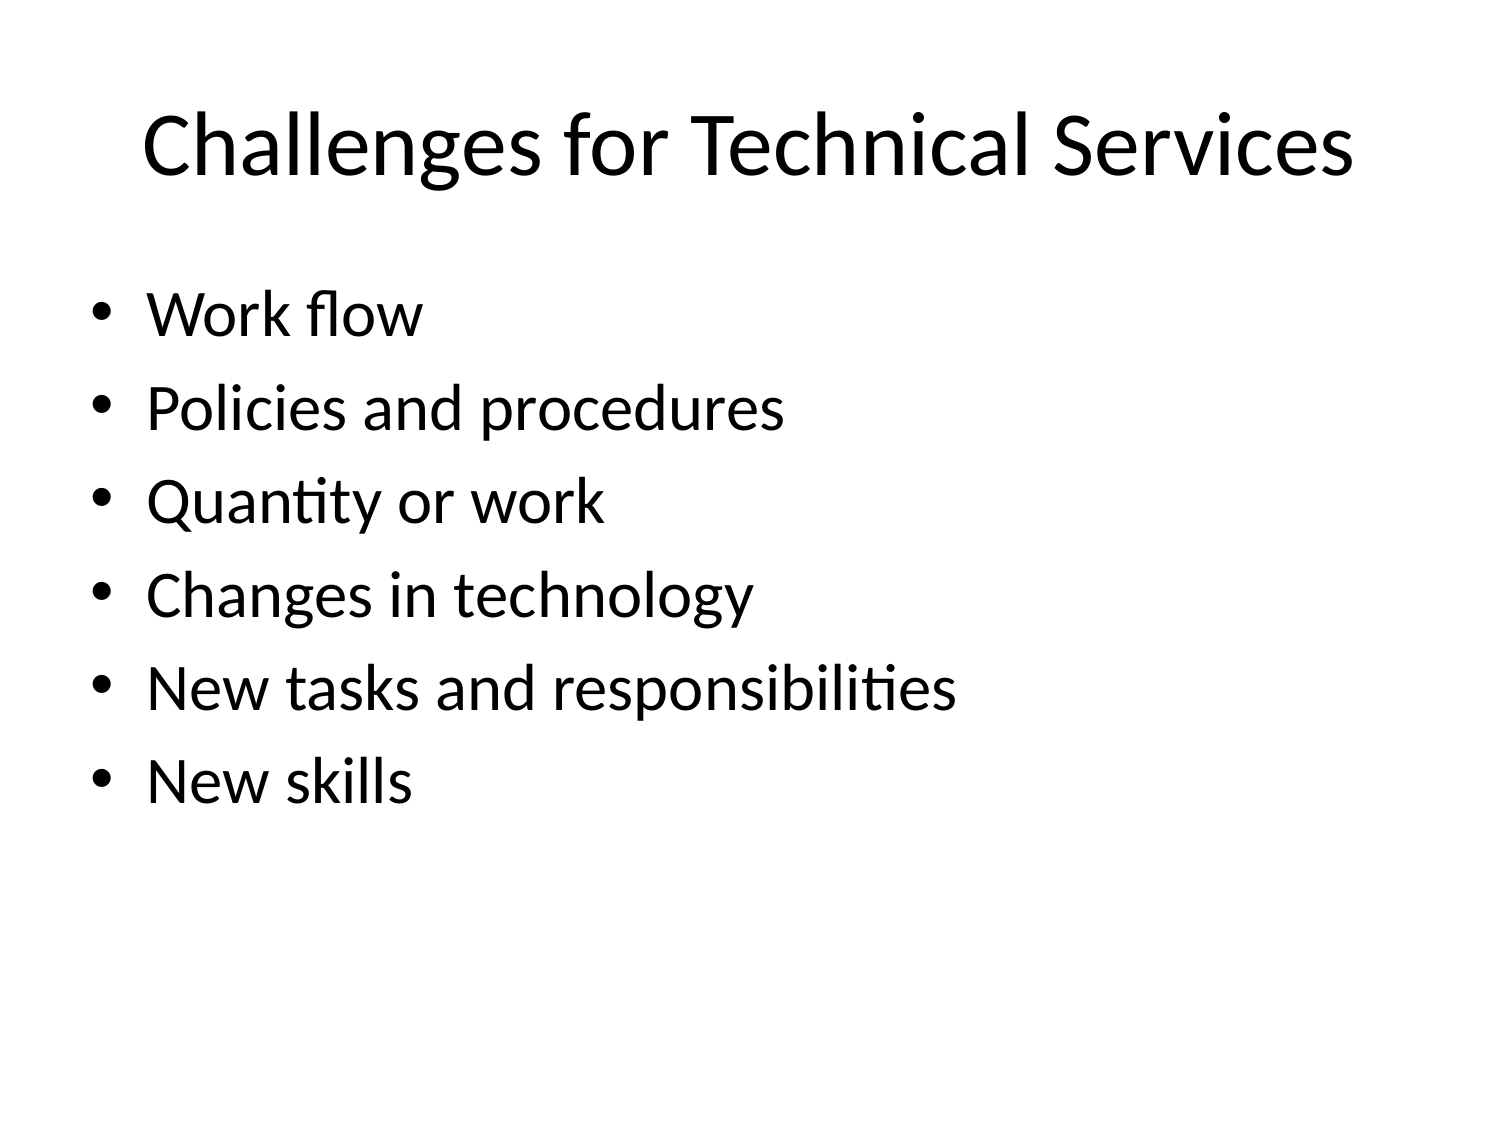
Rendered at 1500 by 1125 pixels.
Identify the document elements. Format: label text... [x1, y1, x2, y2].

list Work flow Policies and procedures Quantity or work Changes in technology New tasks and responsibilities New skills [75, 262, 1425, 1005]
title Challenges for Technical Services [75, 45, 1425, 233]
